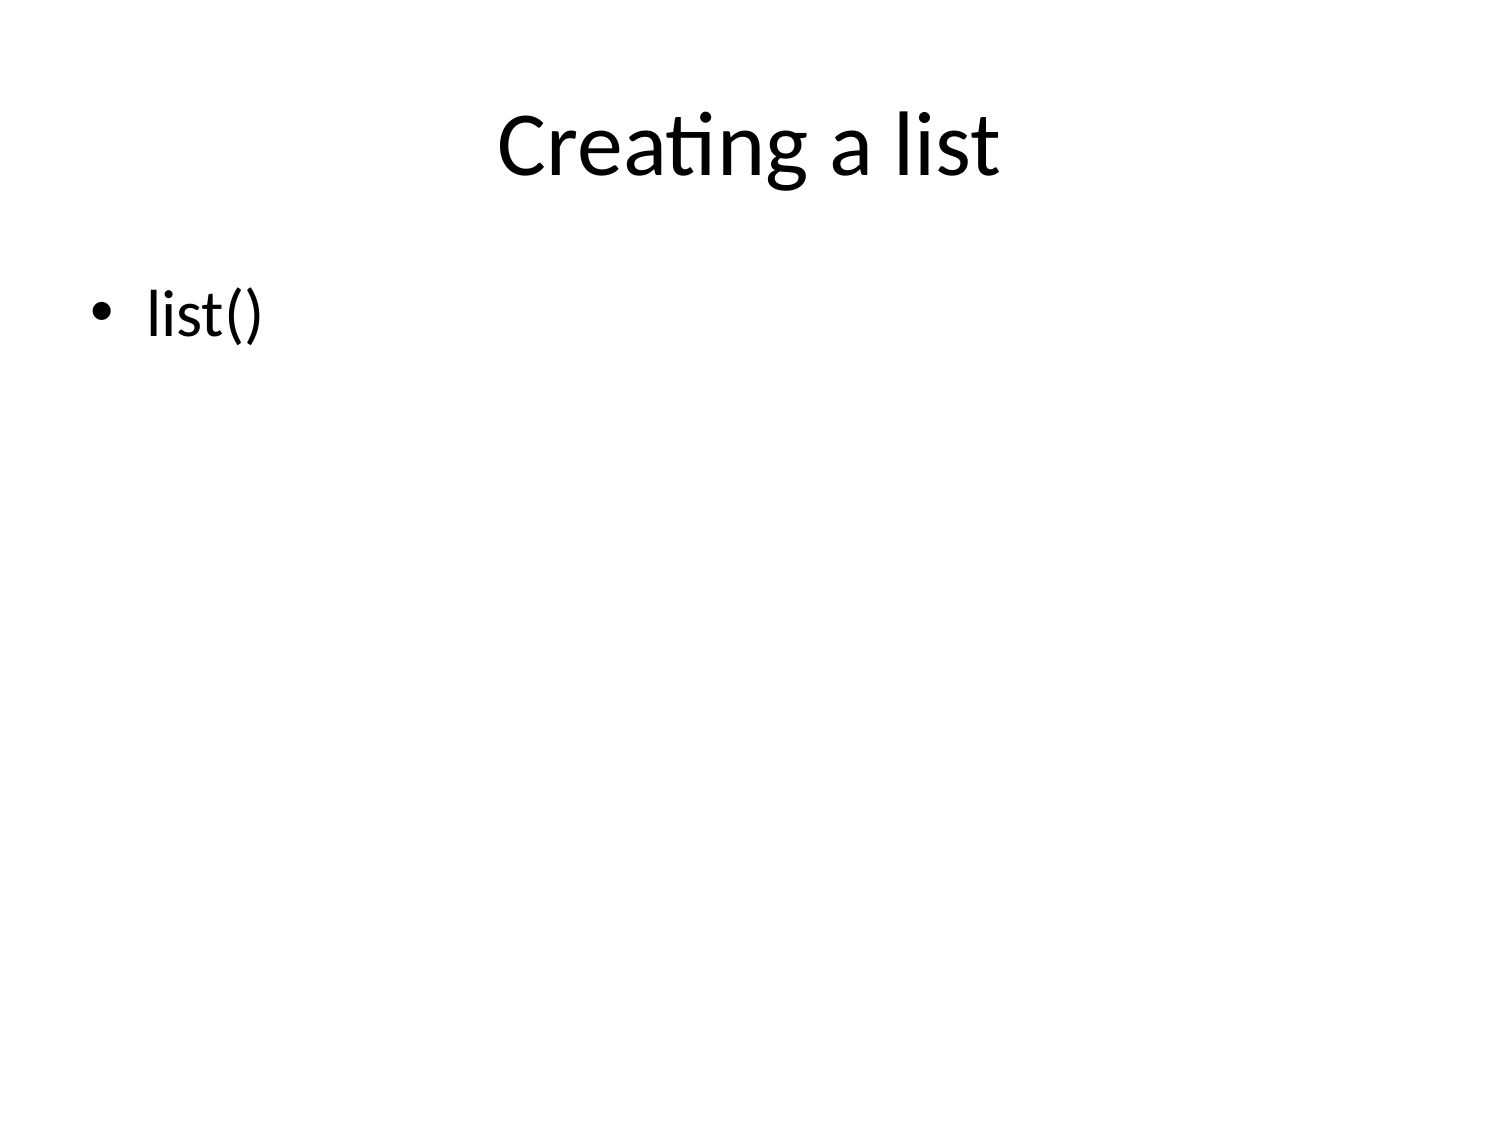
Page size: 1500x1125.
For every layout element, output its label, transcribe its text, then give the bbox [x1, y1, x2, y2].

list list() [75, 262, 1425, 1005]
title Creating a list [75, 45, 1425, 233]
